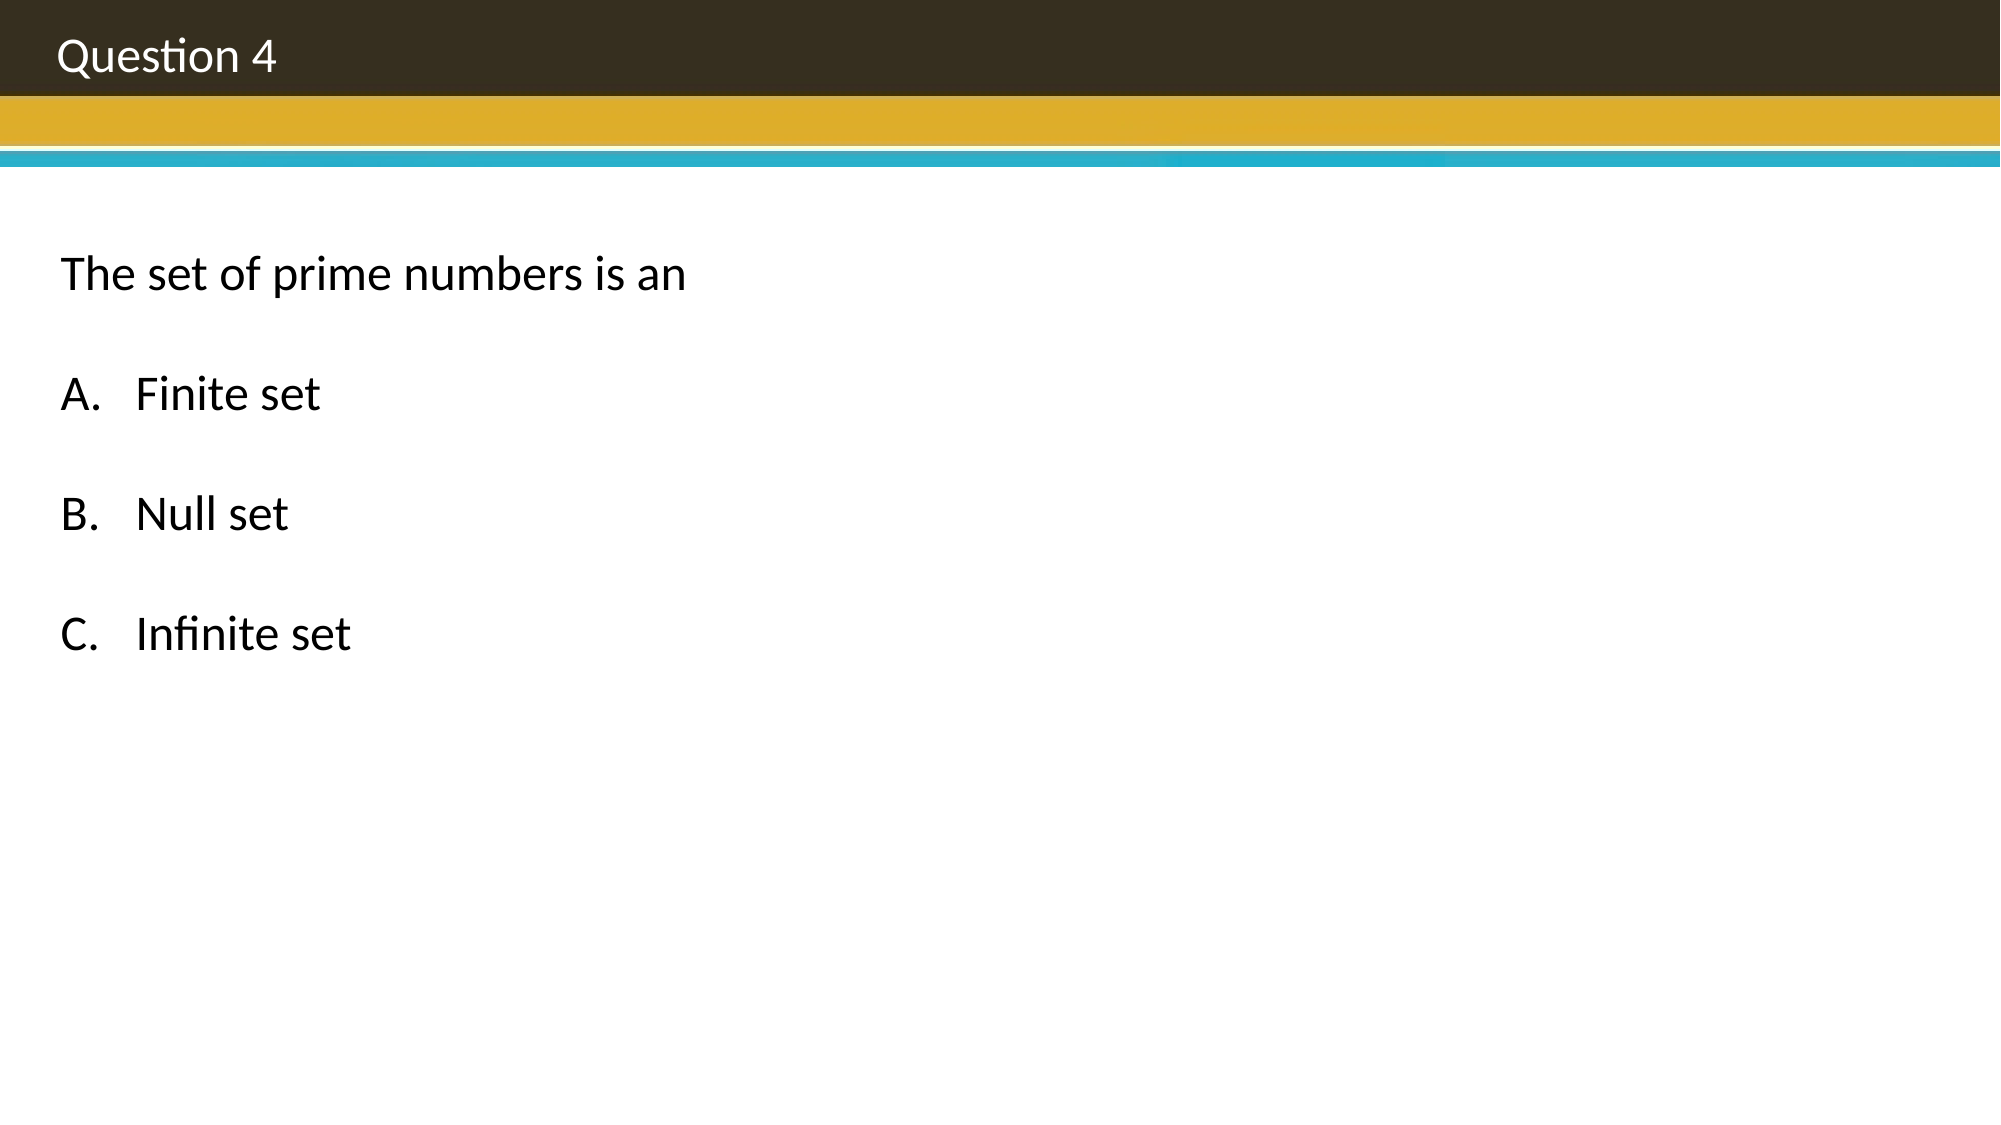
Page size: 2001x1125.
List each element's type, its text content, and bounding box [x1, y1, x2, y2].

text_box Question 4 [41, 14, 293, 90]
text_box The set of prime numbers is an Finite set Null set Infinite set [45, 233, 1318, 969]
picture [0, 0, 2000, 167]
